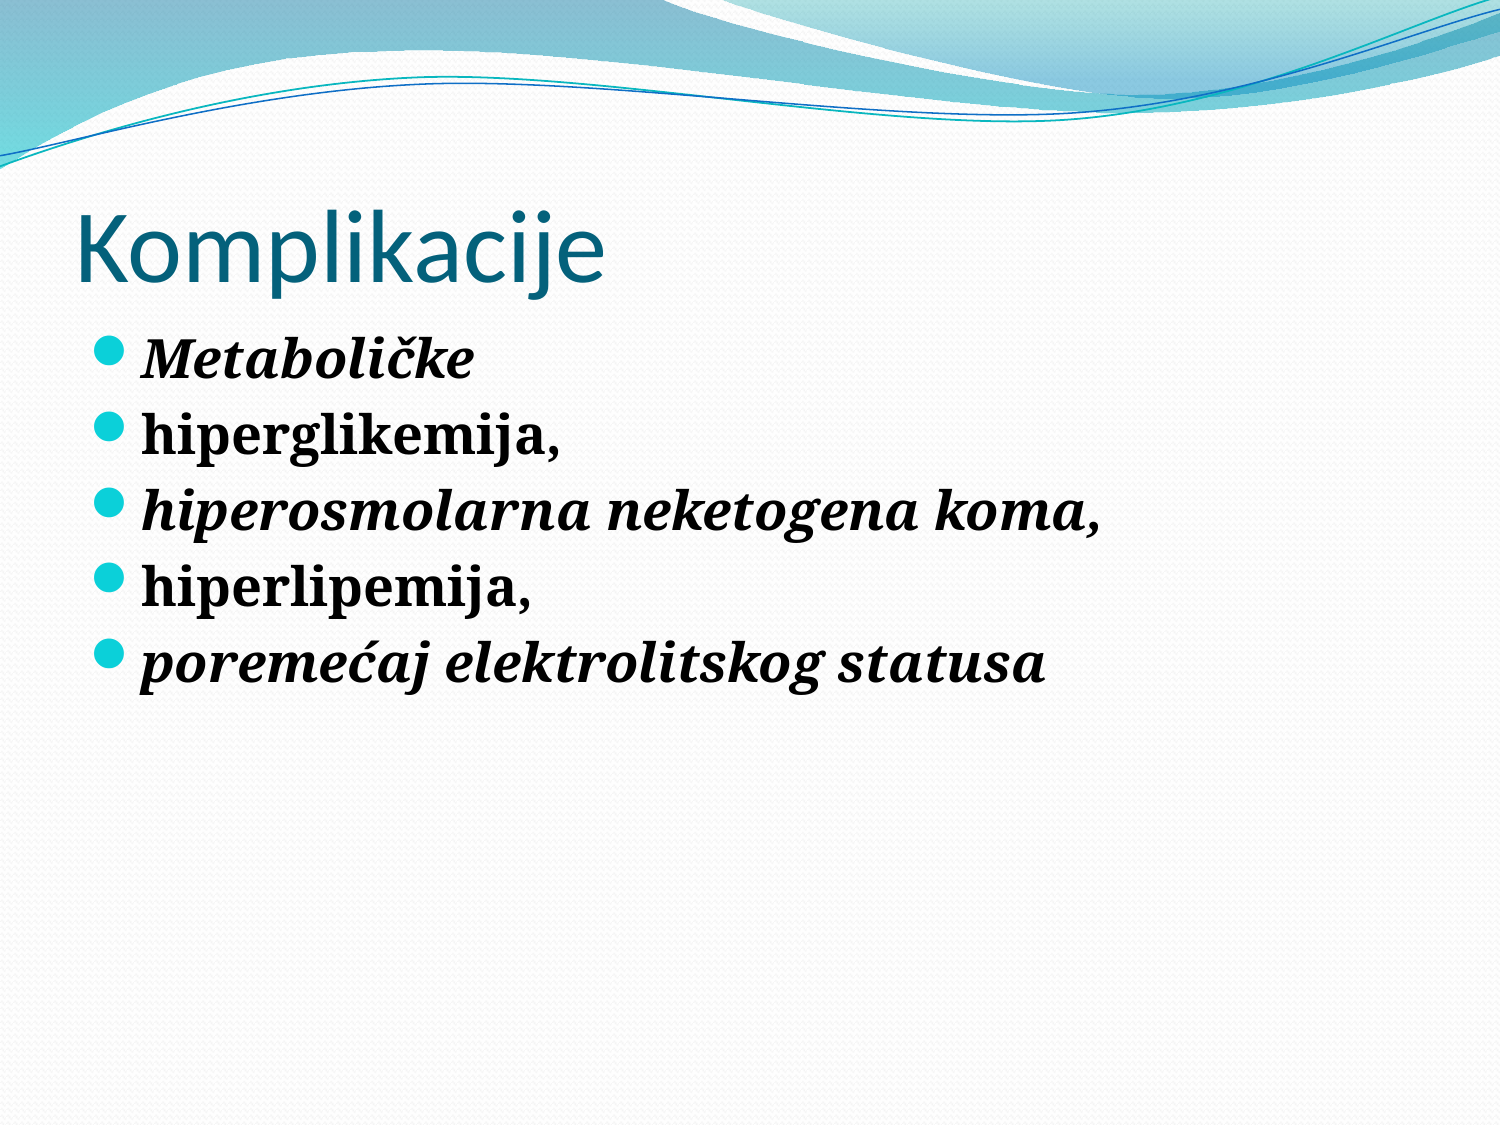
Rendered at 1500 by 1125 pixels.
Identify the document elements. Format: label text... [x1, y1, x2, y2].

title Komplikacije [75, 115, 1425, 303]
list Metaboličke hiperglikemija, hiperosmolarna neketogena koma, hiperlipemija, poremećaj elektrolitskog statusa [75, 317, 1425, 1038]
